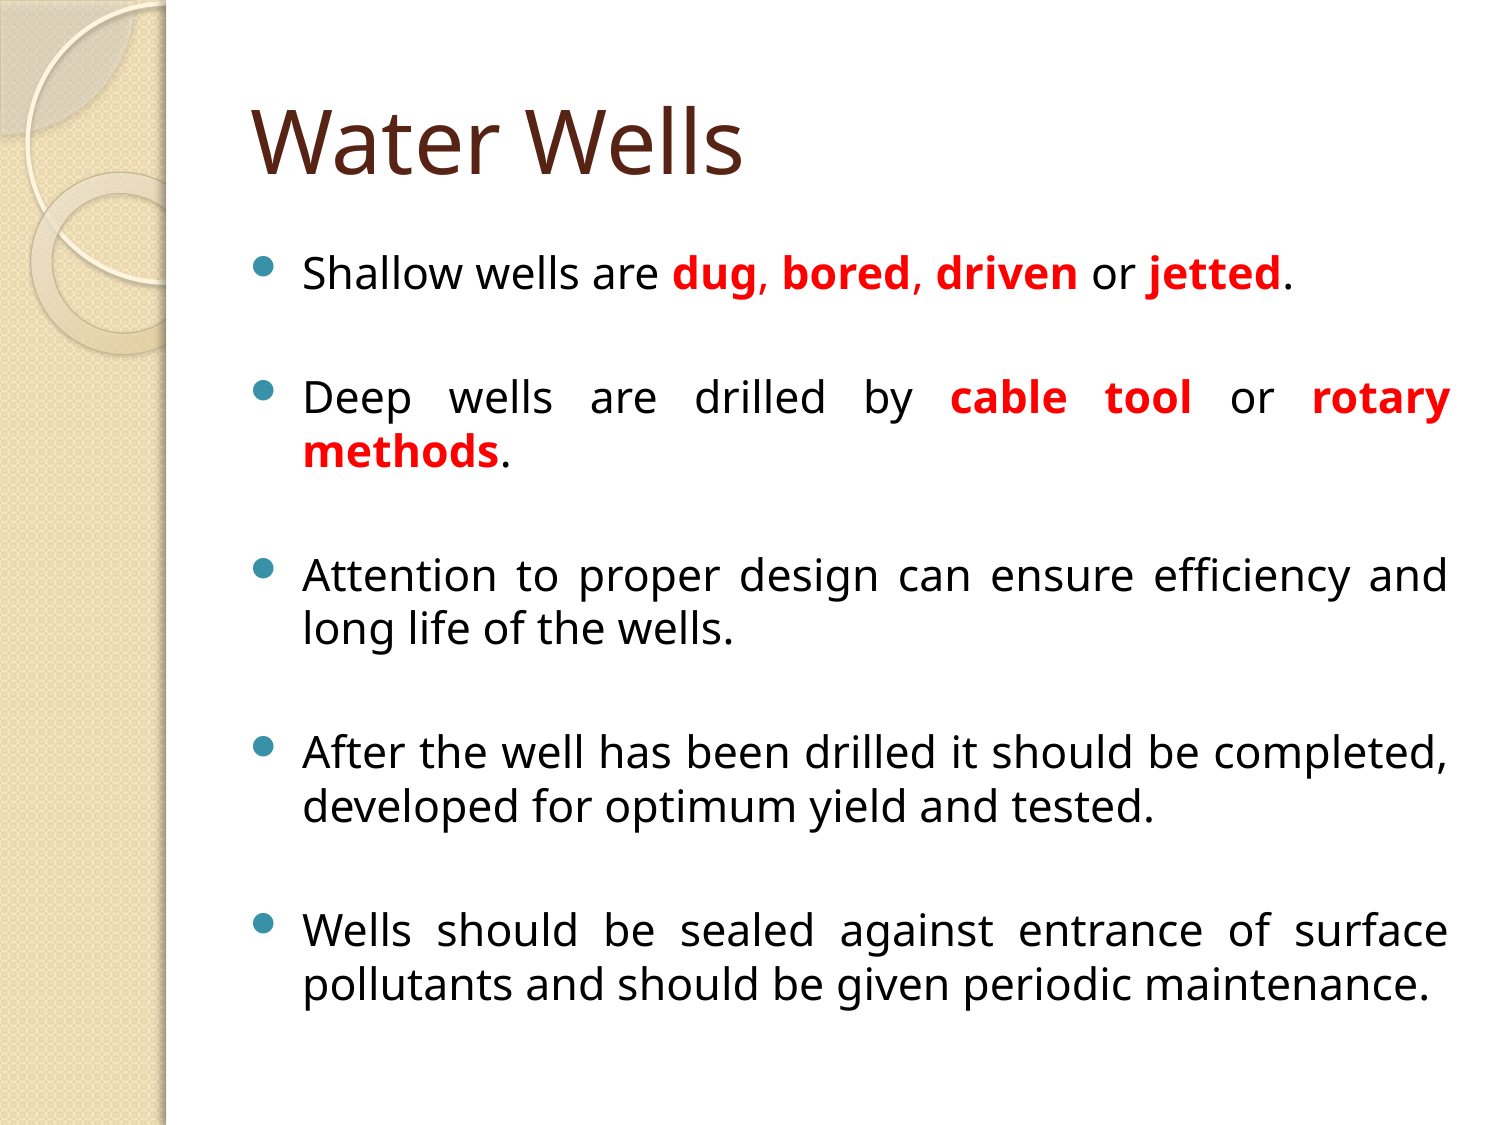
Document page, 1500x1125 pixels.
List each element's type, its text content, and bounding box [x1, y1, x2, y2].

title Water Wells [235, 45, 1466, 233]
list Shallow wells are dug, bored, driven or jetted. Deep wells are drilled by cable tool or rotary methods. Attention to proper design can ensure efficiency and long life of the wells. After the well has been drilled it should be completed, developed for optimum yield and tested. Wells should be sealed against entrance of surface pollutants and should be given periodic maintenance. [235, 237, 1466, 1025]
